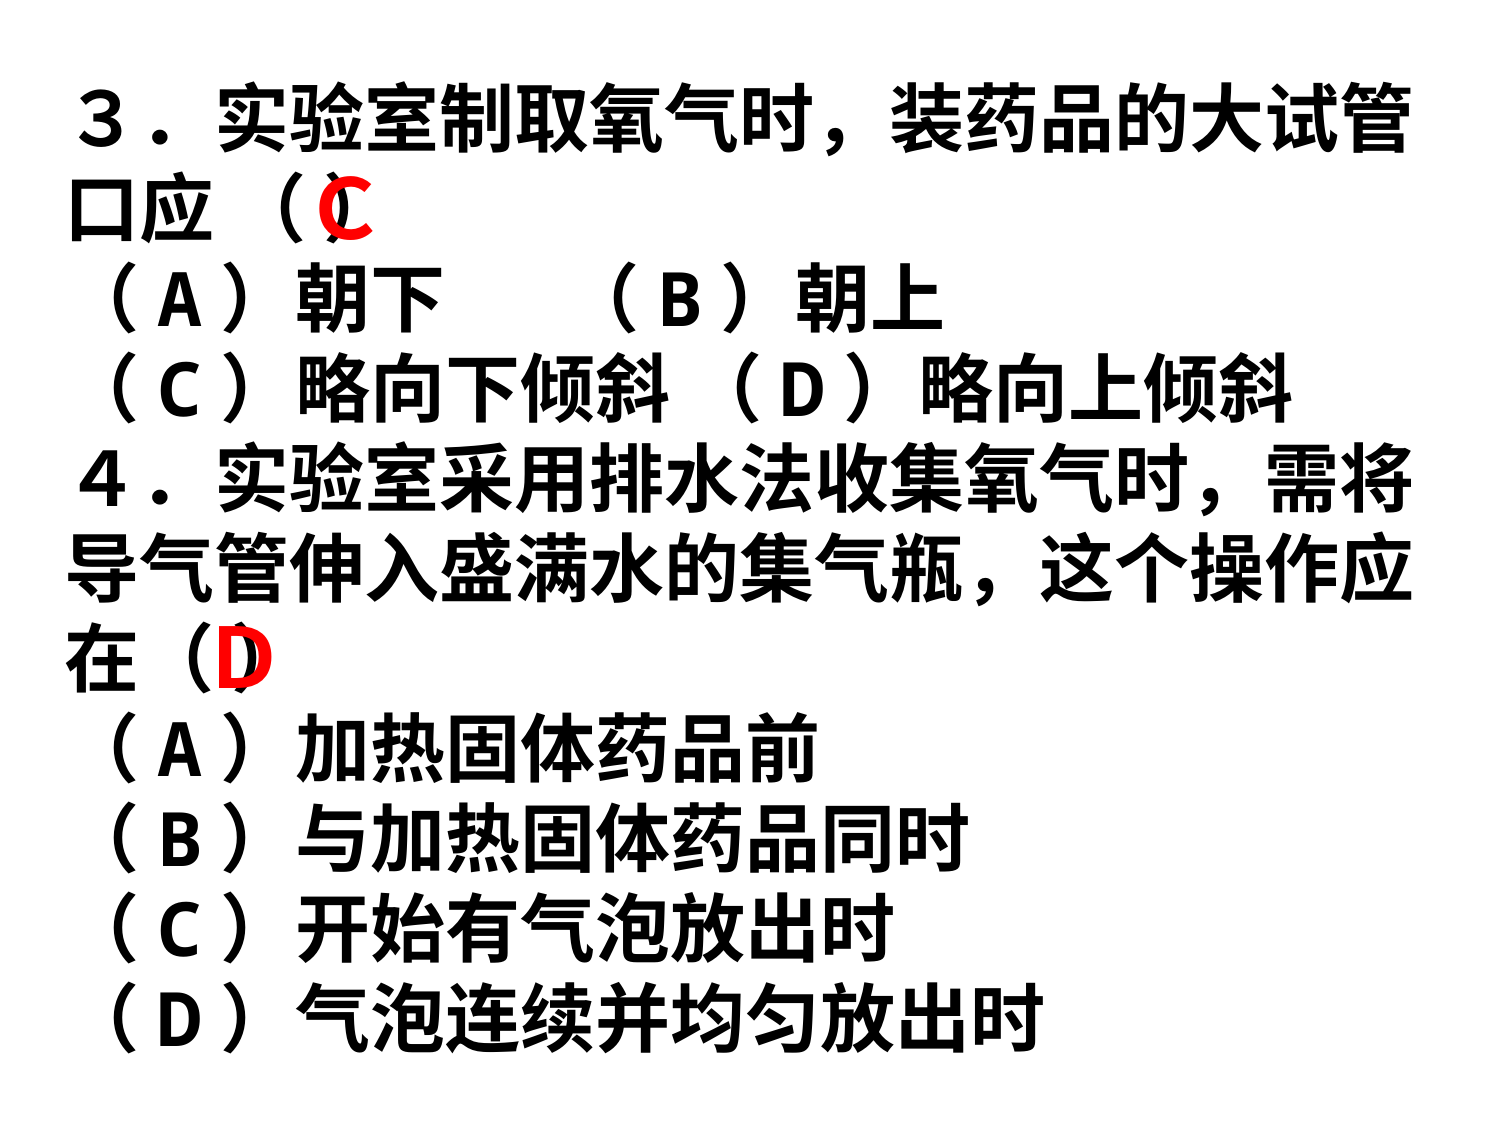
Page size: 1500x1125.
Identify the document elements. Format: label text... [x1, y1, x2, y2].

text_box ３．实验室制取氧气时，装药品的大试管口应 （ ） （A）朝下 （B）朝上 （C）略向下倾斜 （D）略向上倾斜 ４．实验室采用排水法收集氧气时，需将导气管伸入盛满水的集气瓶，这个操作应在（ ） （A）加热固体药品前 （B）与加热固体药品同时 （C）开始有气泡放出时 （D）气泡连续并均匀放出时 [50, 64, 1441, 1069]
text_box Ｄ [188, 597, 313, 713]
text_box Ｃ [289, 148, 452, 264]
